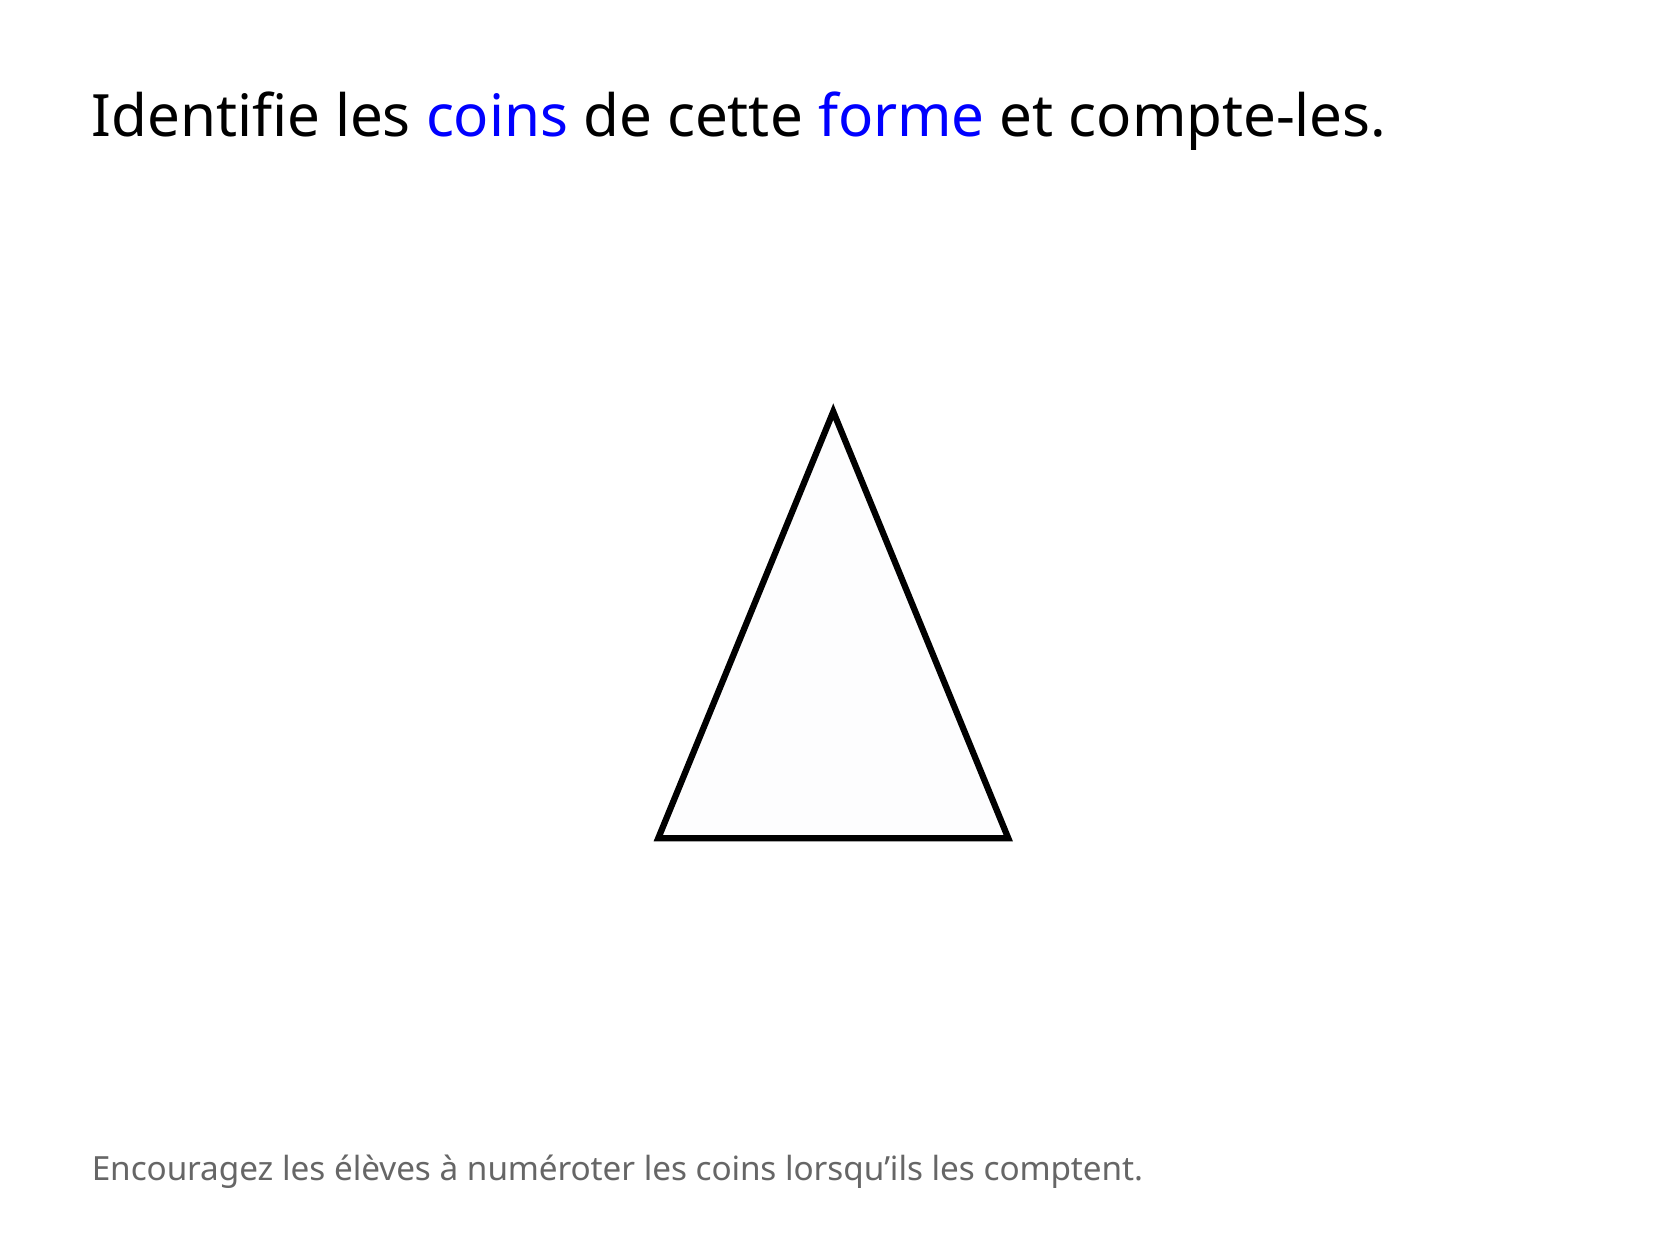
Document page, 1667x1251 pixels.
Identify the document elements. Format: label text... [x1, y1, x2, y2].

text_box Encouragez les élèves à numéroter les coins lorsqu’ils les comptent. [77, 1139, 1288, 1195]
text_box [656, 408, 1010, 840]
text_box Identifie les coins de cette forme et compte-les. [77, 70, 1472, 156]
